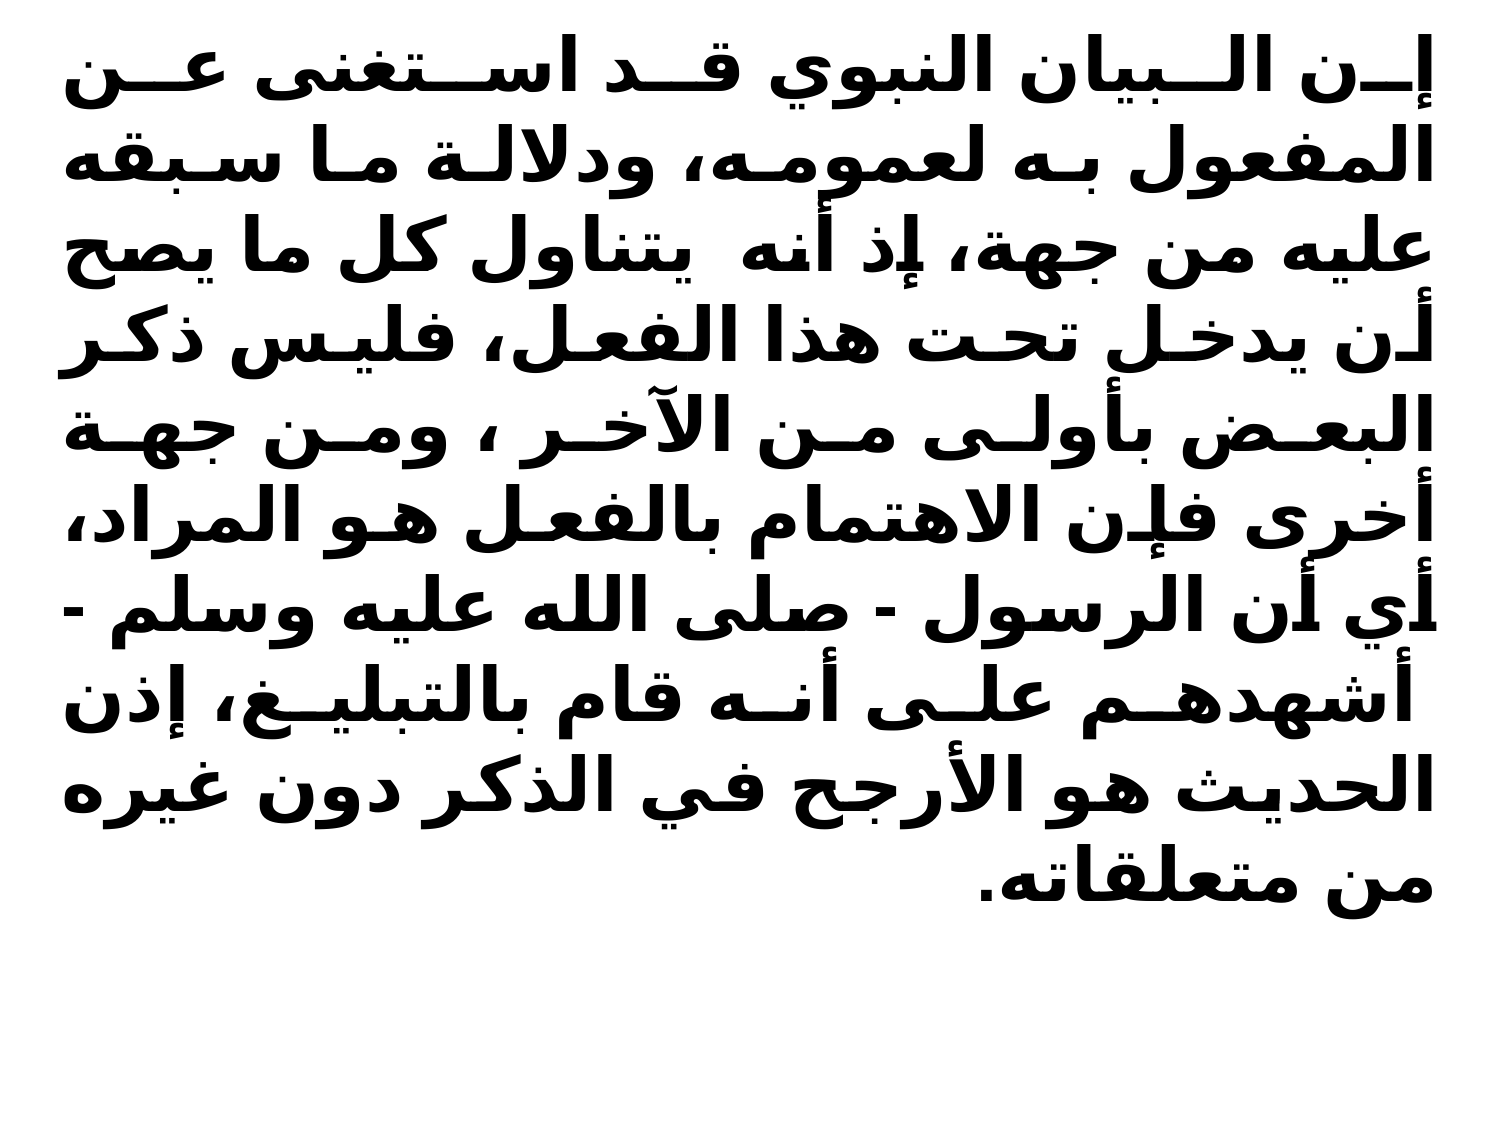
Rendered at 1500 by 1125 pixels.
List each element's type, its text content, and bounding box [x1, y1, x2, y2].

text_box إن البيان النبوي قد استغنى عن المفعول به لعمومه، ودلالة ما سبقه عليه من جهة، إذ أنه يتناول كل ما يصح أن يدخل تحت هذا الفعل، فليس ذكر البعض بأولى من الآخر ، ومن جهة أخرى فإن الاهتمام بالفعل هو المراد، أي أن الرسول - صلى الله عليه وسلم - أشهدهم على أنه قام بالتبليغ، إذن الحديث هو الأرجح في الذكر دون غيره من متعلقاته. [46, 8, 1454, 924]
